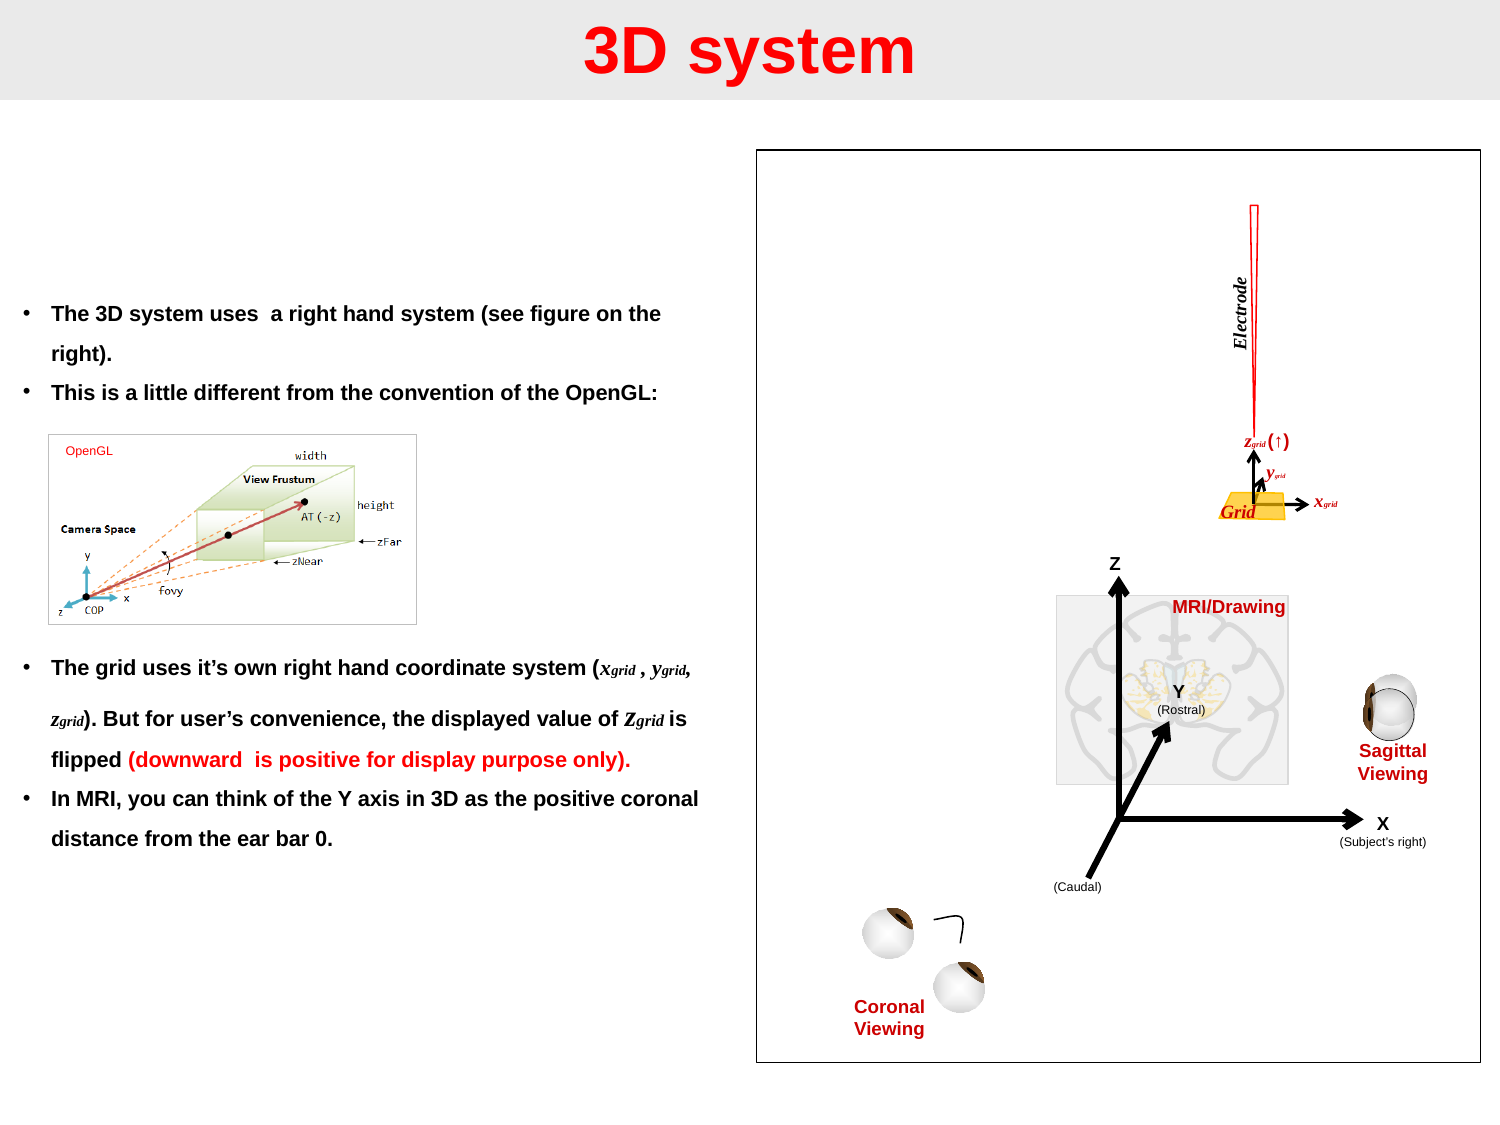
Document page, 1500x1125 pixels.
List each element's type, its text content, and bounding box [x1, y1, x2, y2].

text_box 3D system [0, 0, 1500, 100]
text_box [48, 434, 417, 626]
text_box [756, 149, 1481, 1063]
text_box The 3D system uses a right hand system (see figure on the right). This is a little different from the convention of the OpenGL: The grid uses it’s own right hand coordinate system (xgrid , ygrid, zgrid). But for user’s convenience, the displayed value of zgrid is flipped (downward is positive for display purpose only). In MRI, you can think of the Y axis in 3D as the positive coronal distance from the ear bar 0. [8, 279, 741, 898]
